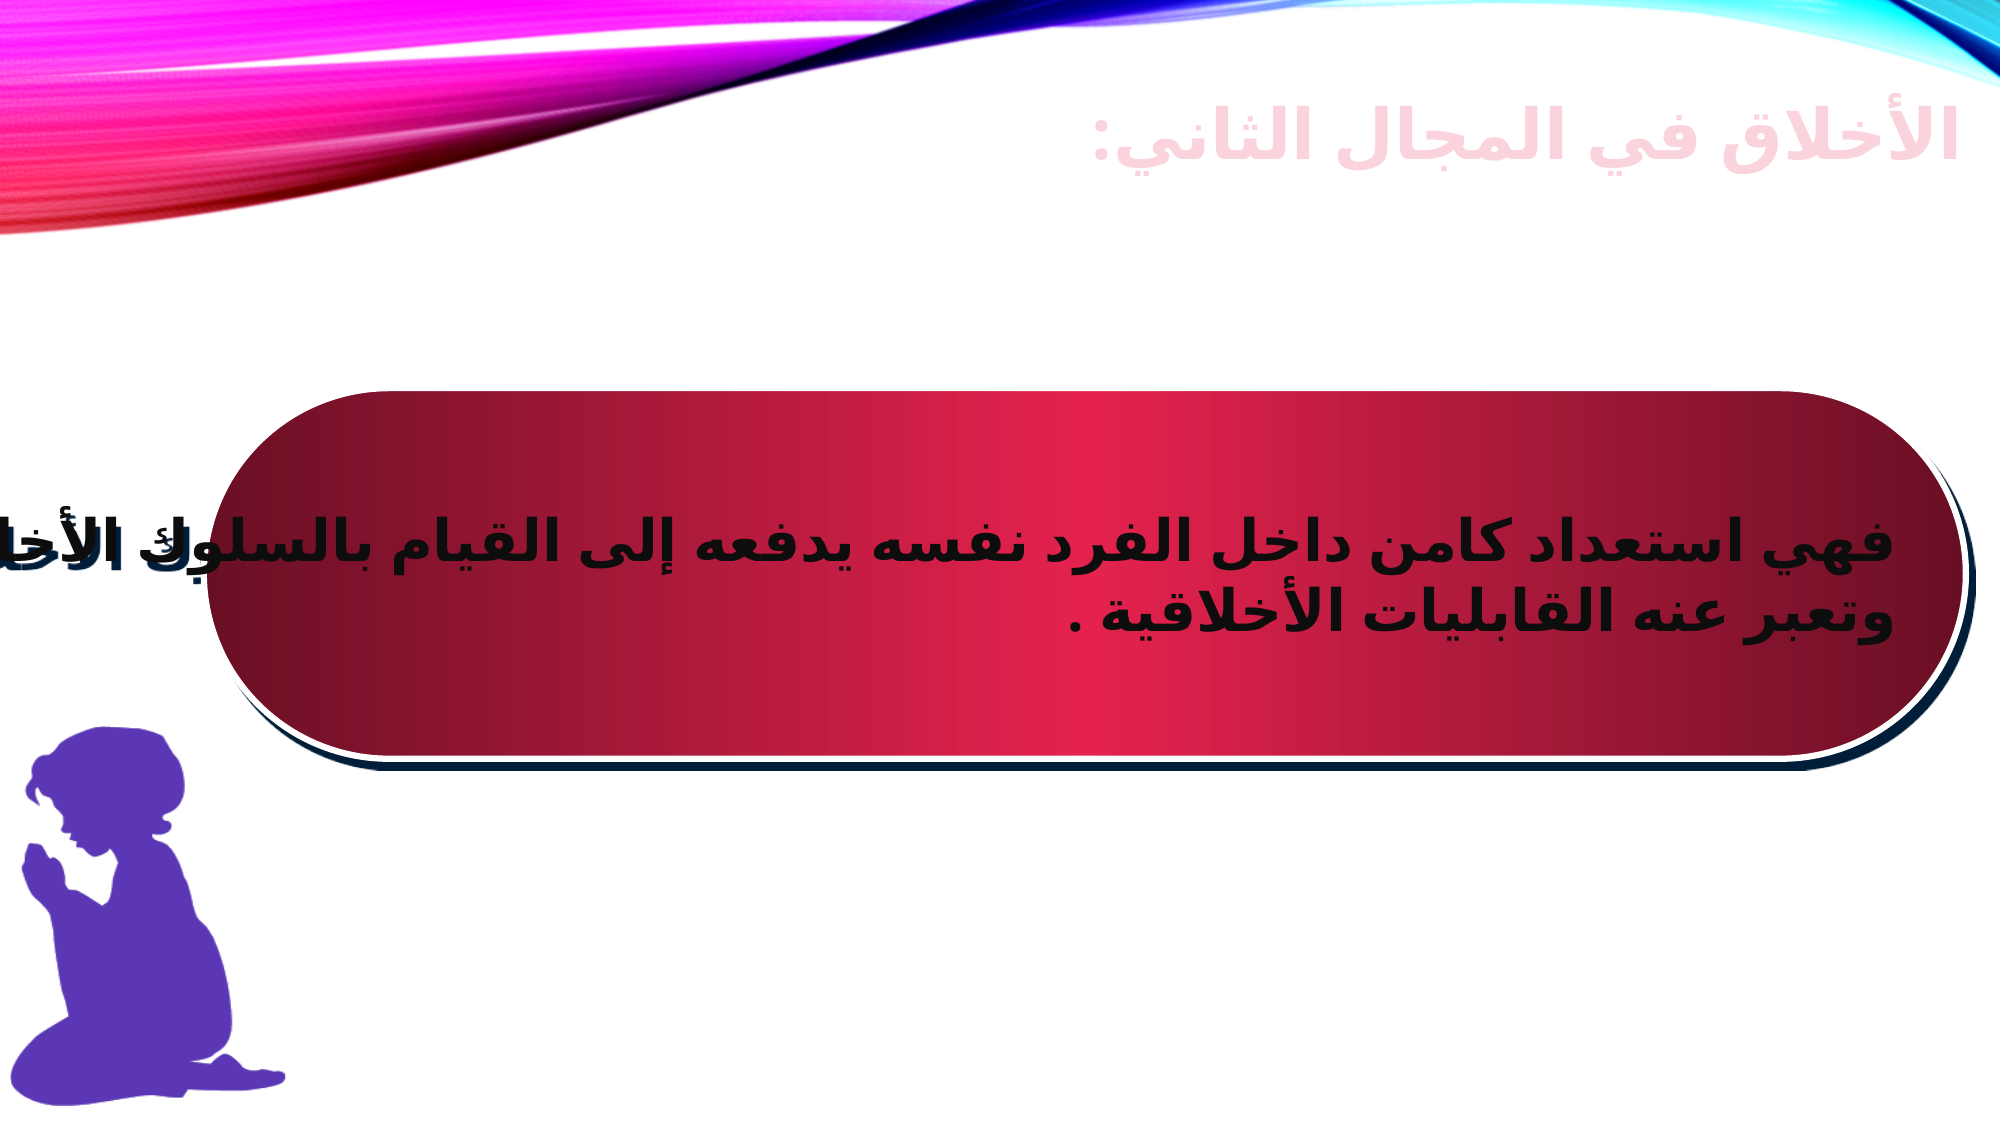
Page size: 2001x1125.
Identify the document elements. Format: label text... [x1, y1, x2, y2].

text_box فهي استعداد كامن داخل الفرد نفسه يدفعه إلى القيام بالسلوك الأخلاقي وتعبر عنه القابليات الأخلاقية . [203, 388, 1966, 759]
picture [10, 726, 289, 1106]
text_box الأخلاق في المجال الثاني: [766, 89, 1979, 183]
picture [0, 0, 2000, 237]
picture [1890, 0, 2000, 75]
picture [1910, 0, 2000, 45]
